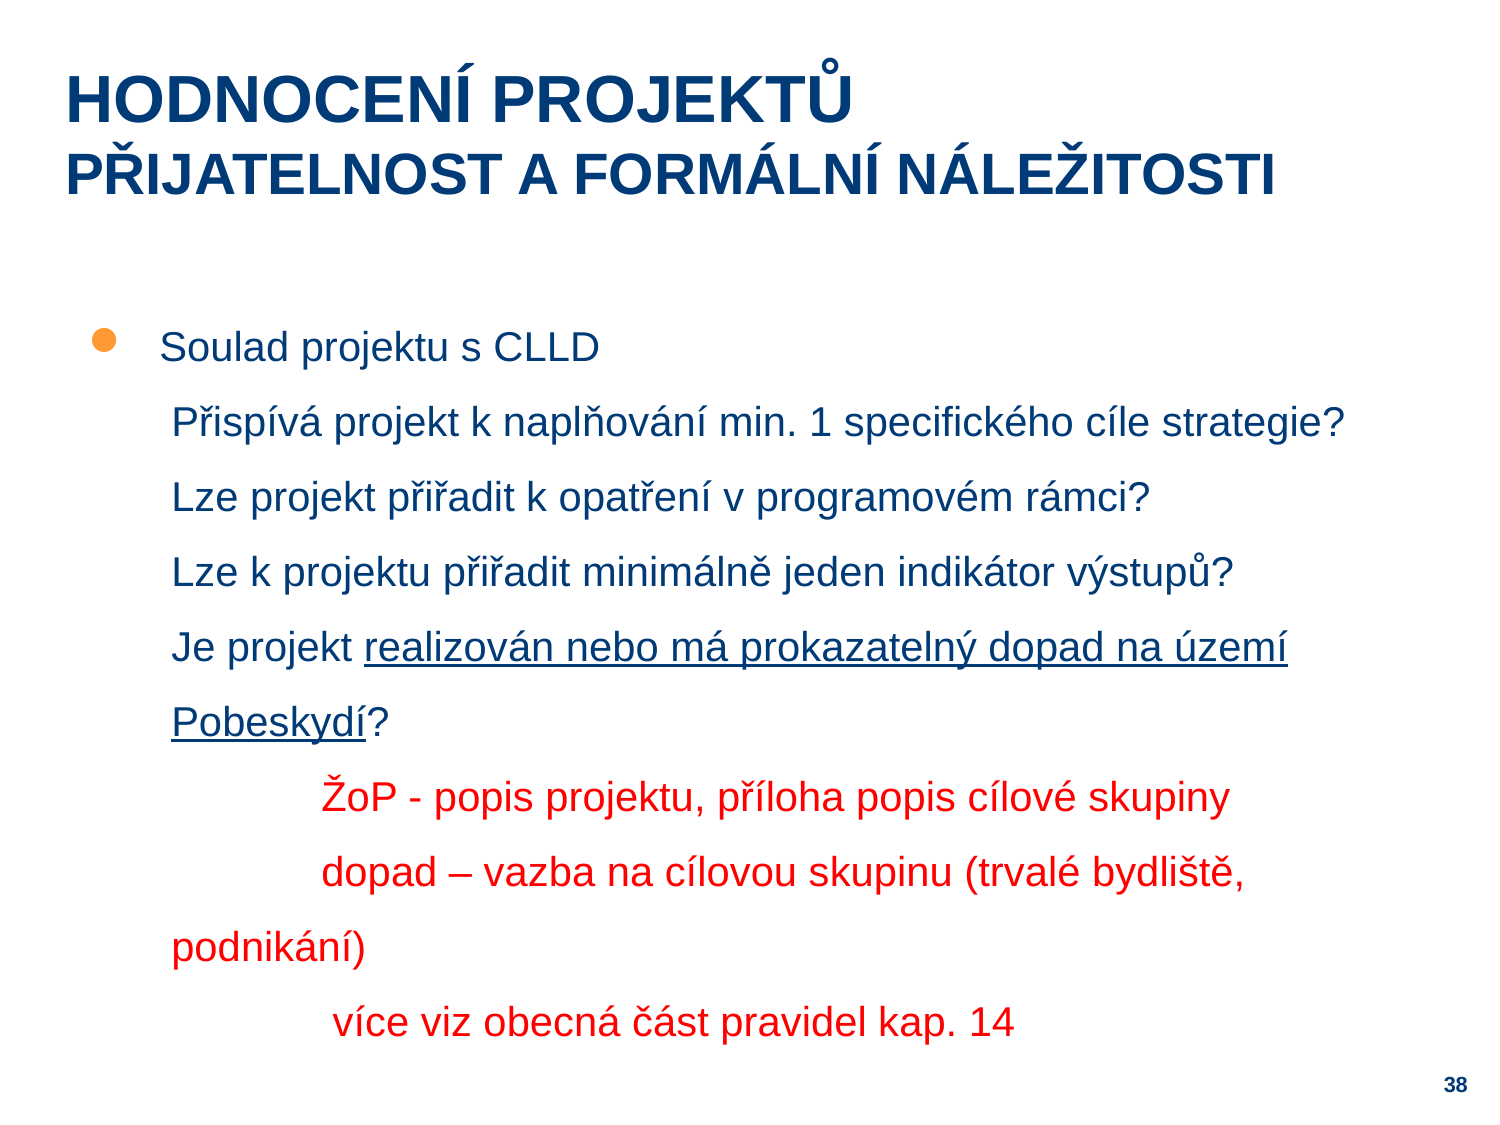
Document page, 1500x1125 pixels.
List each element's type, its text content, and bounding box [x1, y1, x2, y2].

title Hodnocení projektů přijatelnost a formální náležitosti [59, 42, 1441, 220]
list Soulad projektu s CLLD Přispívá projekt k naplňování min. 1 specifického cíle strategie? Lze projekt přiřadit k opatření v programovém rámci? Lze k projektu přiřadit minimálně jeden indikátor výstupů? Je projekt realizován nebo má prokazatelný dopad na území Pobeskydí? ŽoP - popis projektu, příloha popis cílové skupiny dopad – vazba na cílovou skupinu (trvalé bydliště, podnikání) více viz obecná část pravidel kap. 14 [88, 295, 1412, 1004]
slide_number 38 [1417, 1068, 1495, 1099]
